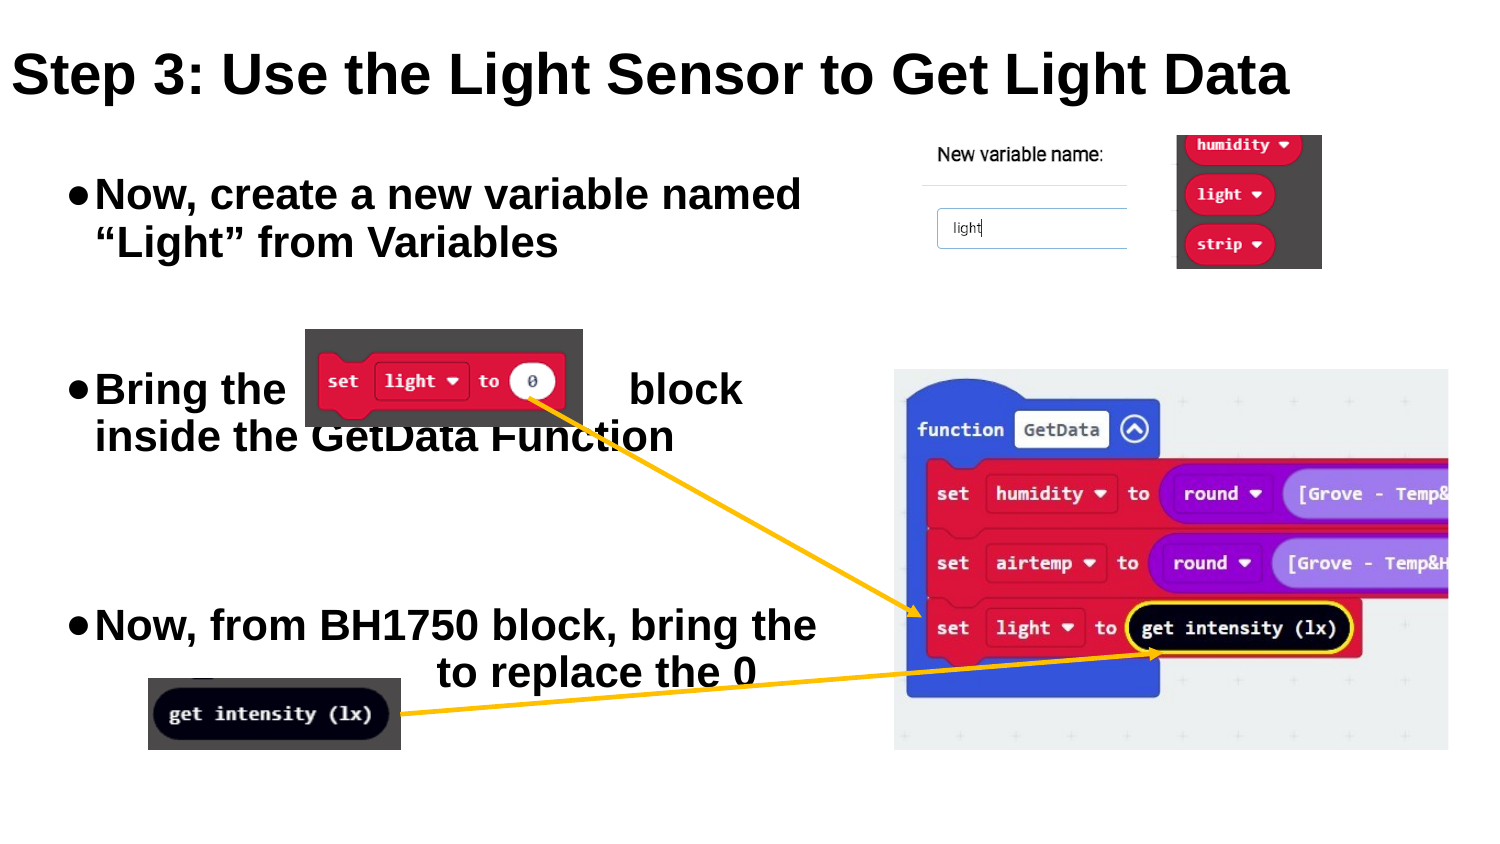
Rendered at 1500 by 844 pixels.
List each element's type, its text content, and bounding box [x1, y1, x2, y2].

picture [1171, 135, 1323, 269]
picture [304, 329, 583, 427]
picture [893, 369, 1449, 750]
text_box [528, 397, 923, 618]
title Step 3: Use the Light Sensor to Get Light Data [0, 0, 1399, 158]
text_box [400, 652, 1164, 715]
picture [921, 135, 1127, 260]
picture [148, 678, 401, 750]
list Now, create a new variable named “Light” from Variables Bring the block inside the GetData Function Now, from BH1750 block, bring the to replace the 0 [54, 166, 833, 839]
